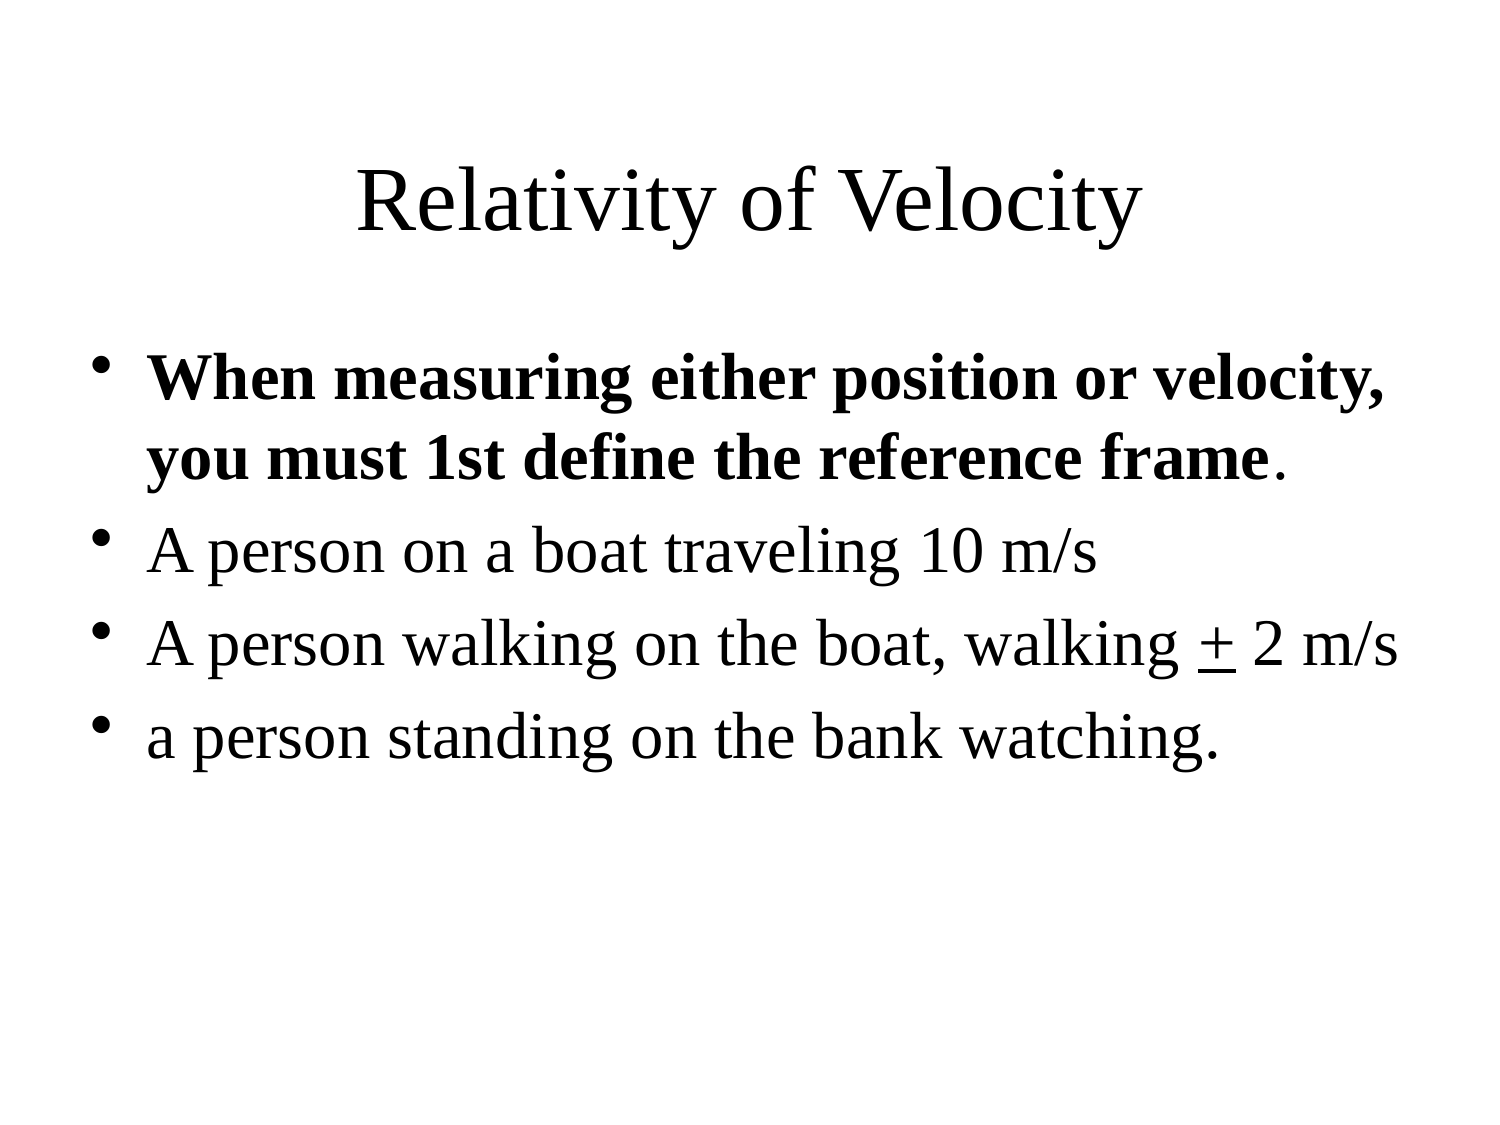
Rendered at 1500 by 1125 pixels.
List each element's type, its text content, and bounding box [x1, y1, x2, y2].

title Relativity of Velocity [112, 99, 1388, 288]
list When measuring either position or velocity, you must 1st define the reference frame. A person on a boat traveling 10 m/s A person walking on the boat, walking + 2 m/s a person standing on the bank watching. [74, 324, 1426, 1001]
